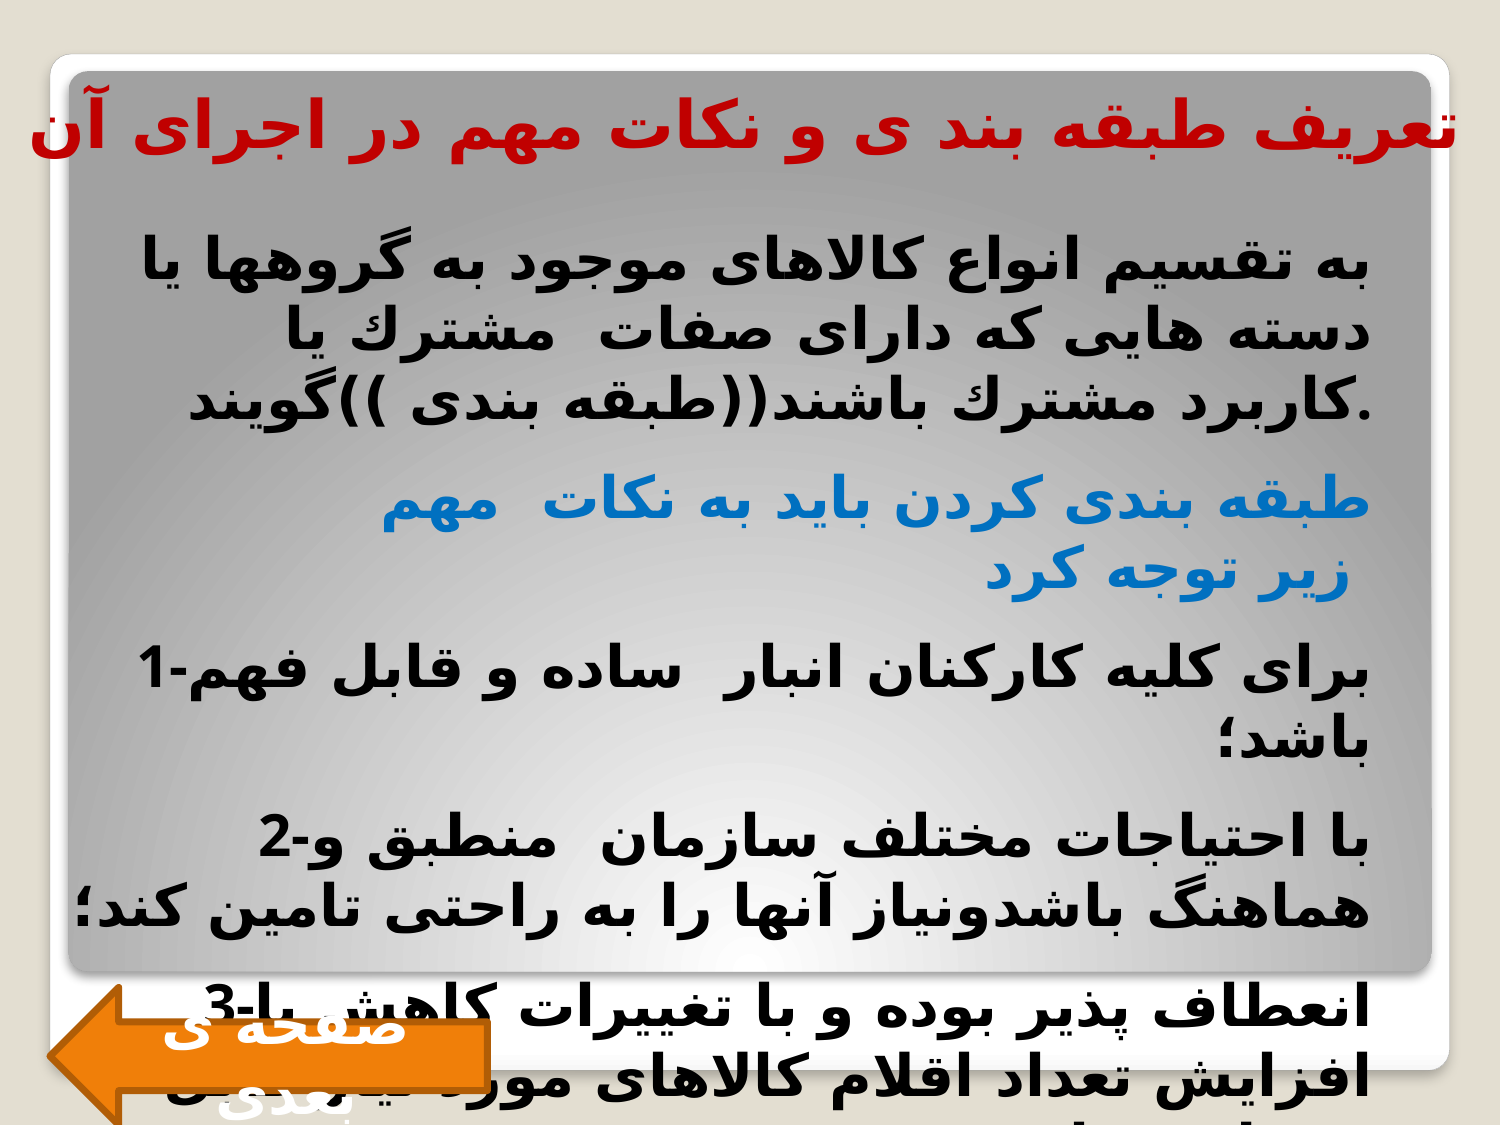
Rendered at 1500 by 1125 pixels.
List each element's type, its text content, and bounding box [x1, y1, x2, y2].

text_box تعریف طبقه بند ی و نكات مهم در اجرای آن [13, 74, 1477, 170]
text_box صفحه ی بعدی [46, 984, 491, 1125]
text_box به تقسیم انواع كالاهای موجود به گروهها یا دسته هایی كه دارای صفات مشترك یا کاربرد مشترك باشند((طبقه بندی ))گویند. طبقه بندی كردن باید به نكات مهم زیر توجه كرد 1-برای كلیه كاركنان انبار ساده و قابل فهم باشد؛ 2-با احتیاجات مختلف سازمان منطبق و هماهنگ باشدونیاز آنها را به راحتی تامین كند؛ 3-انعطاف پذیر بوده و با تغییرات كاهش یا افزایش تعداد اقلام كالاهای مورد نیاز قابل تطبیق باشد [49, 213, 1388, 1125]
